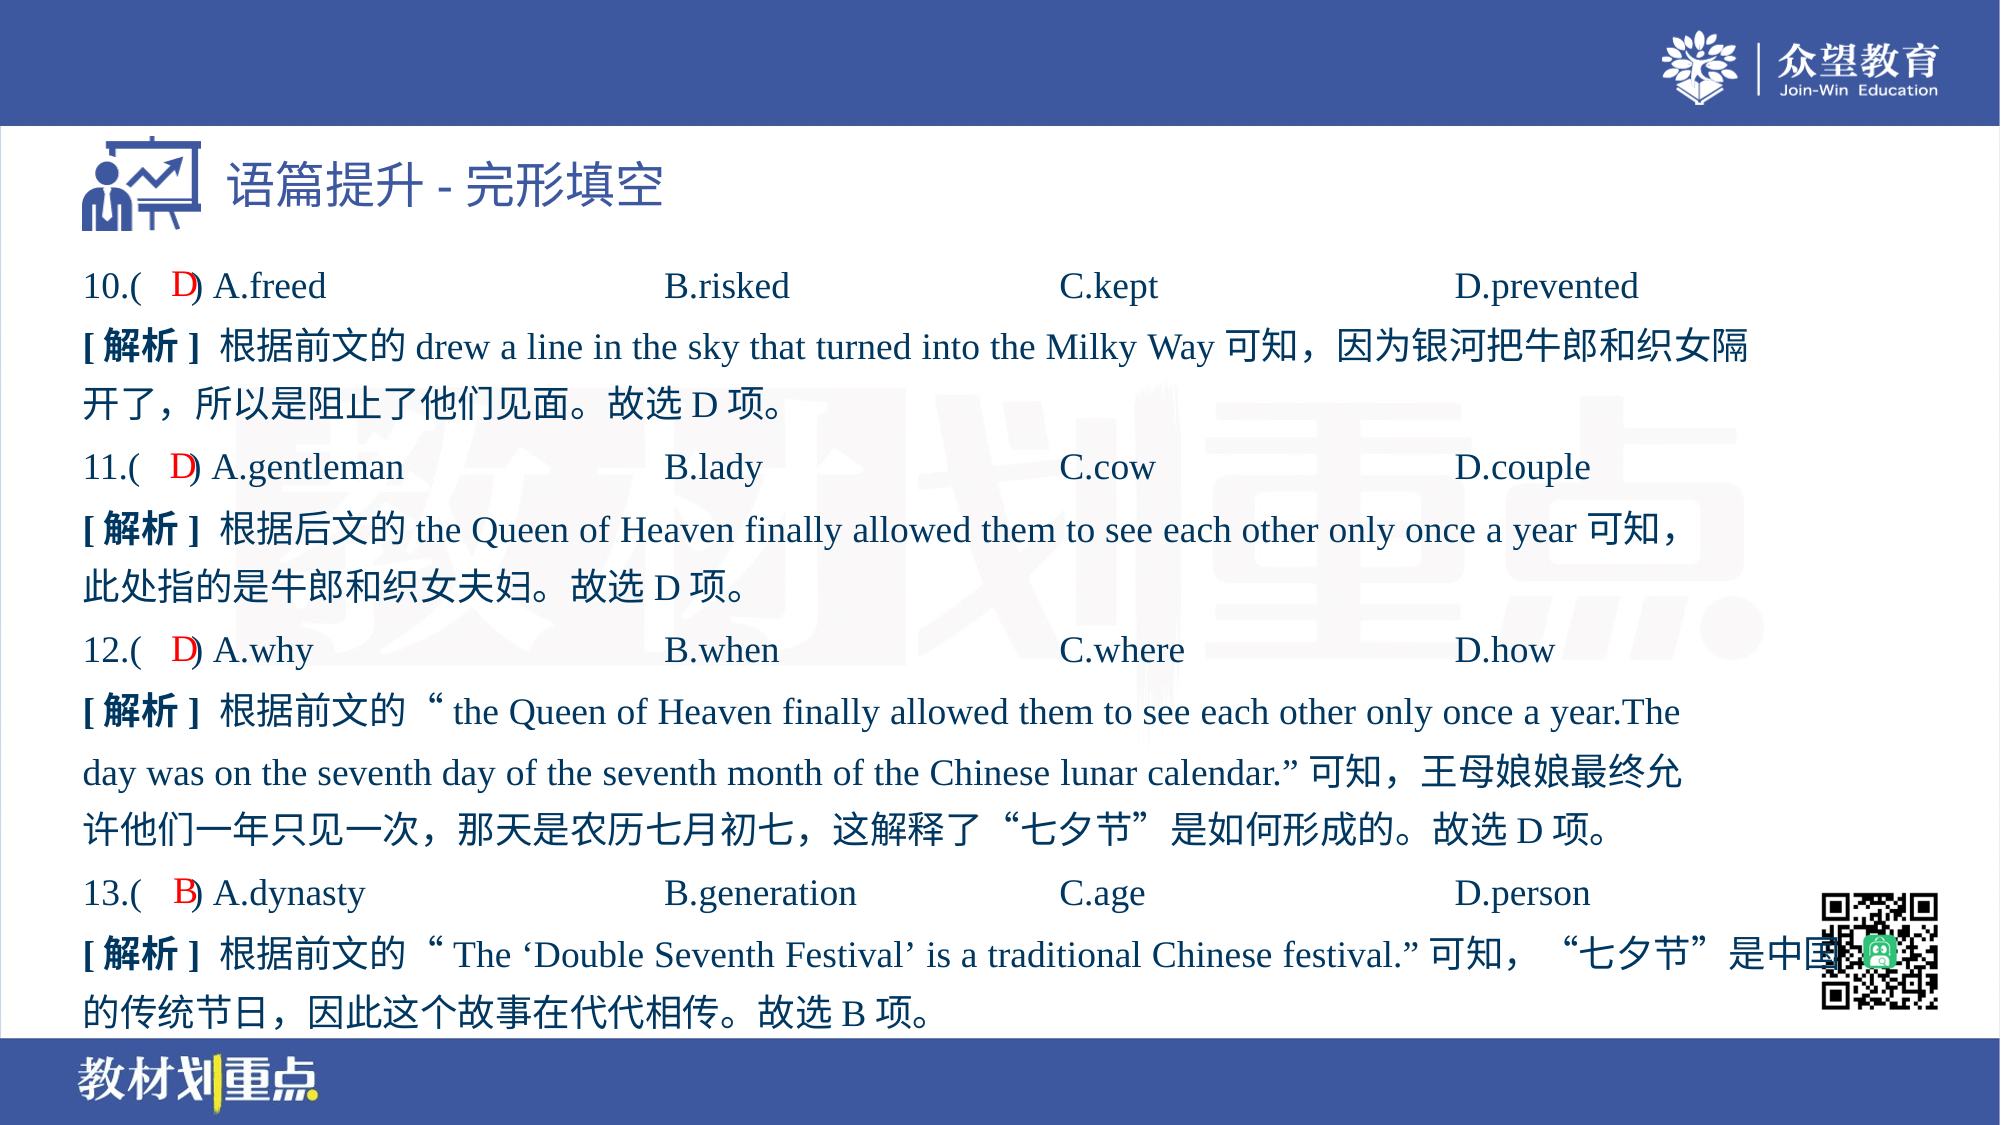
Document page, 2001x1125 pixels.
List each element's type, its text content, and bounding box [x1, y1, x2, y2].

text_box D [157, 245, 212, 300]
text_box D [157, 610, 212, 664]
text_box [解析] 根据前文的drew a line in the sky that turned into the Milky Way可知，因为银河把牛郎和织女隔 开了，所以是阻止了他们见面。故选D项。 [82, 306, 1817, 421]
text_box 11.( ) A.gentleman B.lady C.cow D.couple [82, 428, 1817, 482]
text_box [解析] 根据后文的the Queen of Heaven finally allowed them to see each other only once a year可知， 此处指的是牛郎和织女夫妇。故选D项。 [82, 489, 1817, 603]
text_box [解析] 根据前文的“The ‘Double Seventh Festival’ is a traditional Chinese festival.”可知，“七夕节”是中国 的传统节日，因此这个故事在代代相传。故选B项。 [82, 914, 1817, 1029]
picture [0, 0, 2000, 1125]
text_box 12.( ) A.why B.when C.where D.how [82, 611, 1817, 665]
text_box 13.( ) A.dynasty B.generation C.age D.person [82, 854, 1817, 908]
text_box [解析] 根据前文的“the Queen of Heaven finally allowed them to see each other only once a year.The day was on the seventh day of the seventh month of the Chinese lunar calendar.”可知，王母娘娘最终允 许他们一年只见一次，那天是农历七月初七，这解释了“七夕节”是如何形成的。故选D项。 [82, 671, 1817, 846]
text_box D [155, 427, 211, 481]
text_box 10.( ) A.freed B.risked C.kept D.prevented [82, 247, 1817, 301]
text_box B [159, 853, 212, 907]
